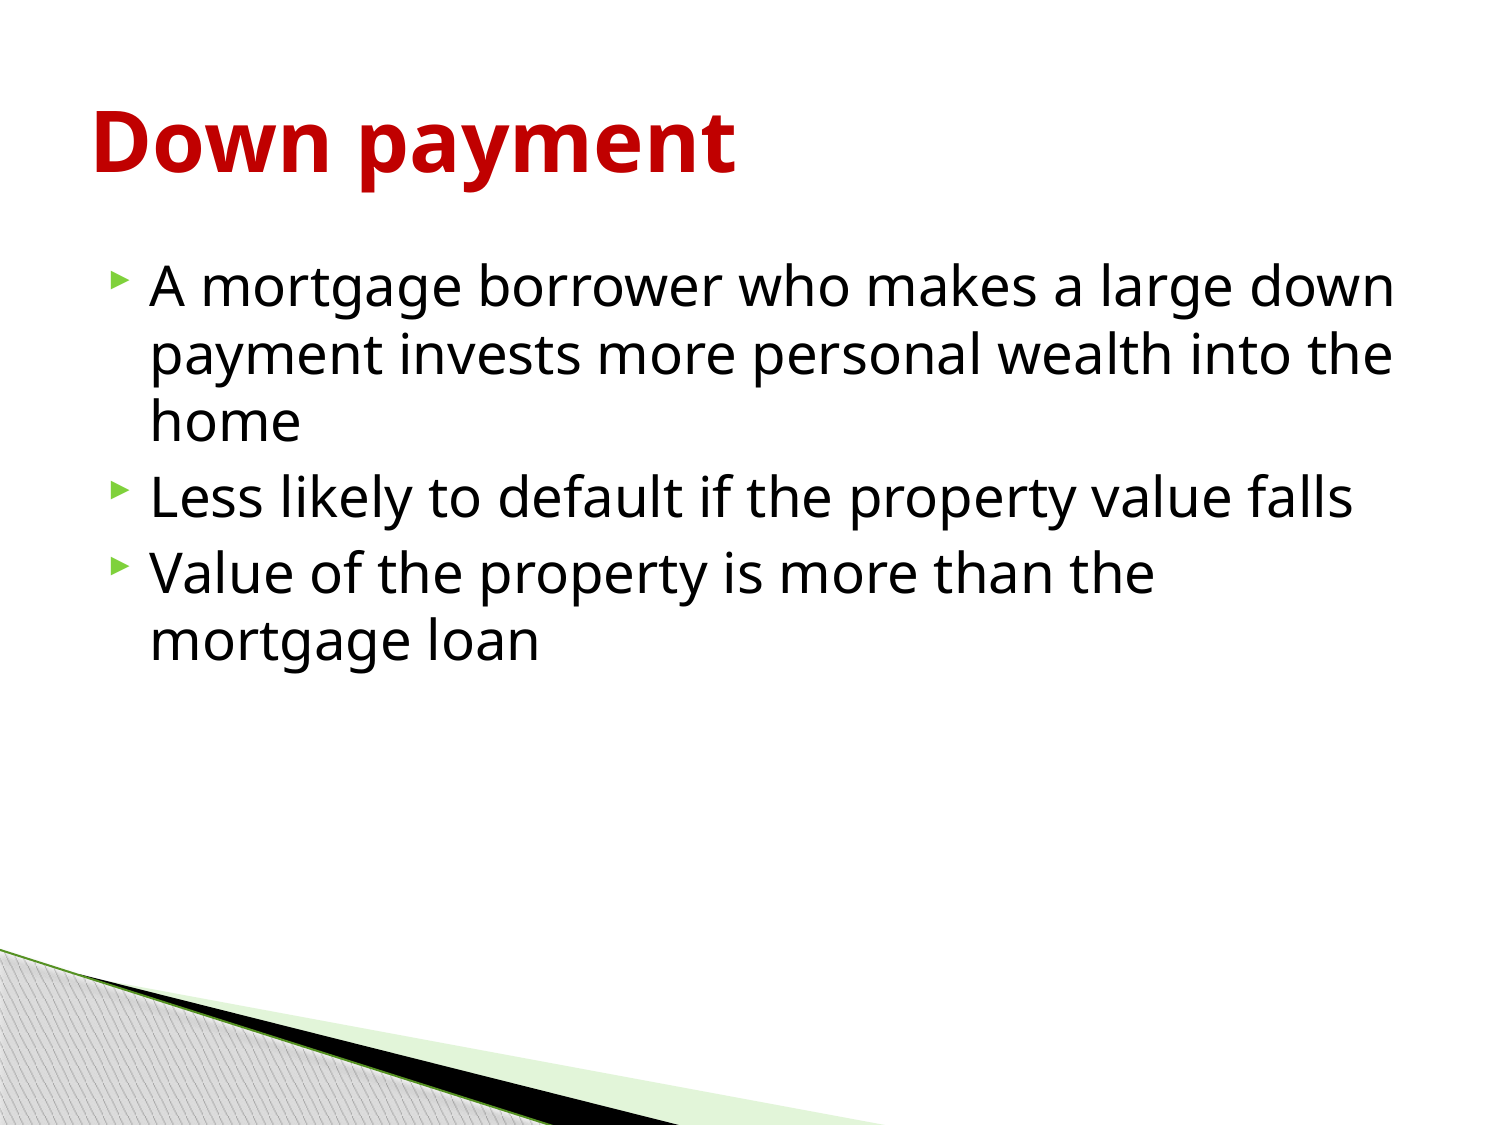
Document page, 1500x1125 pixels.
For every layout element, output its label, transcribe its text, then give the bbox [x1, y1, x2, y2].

title Down payment [75, 45, 1425, 233]
list A mortgage borrower who makes a large down payment invests more personal wealth into the home Less likely to default if the property value falls Value of the property is more than the mortgage loan [75, 243, 1425, 986]
